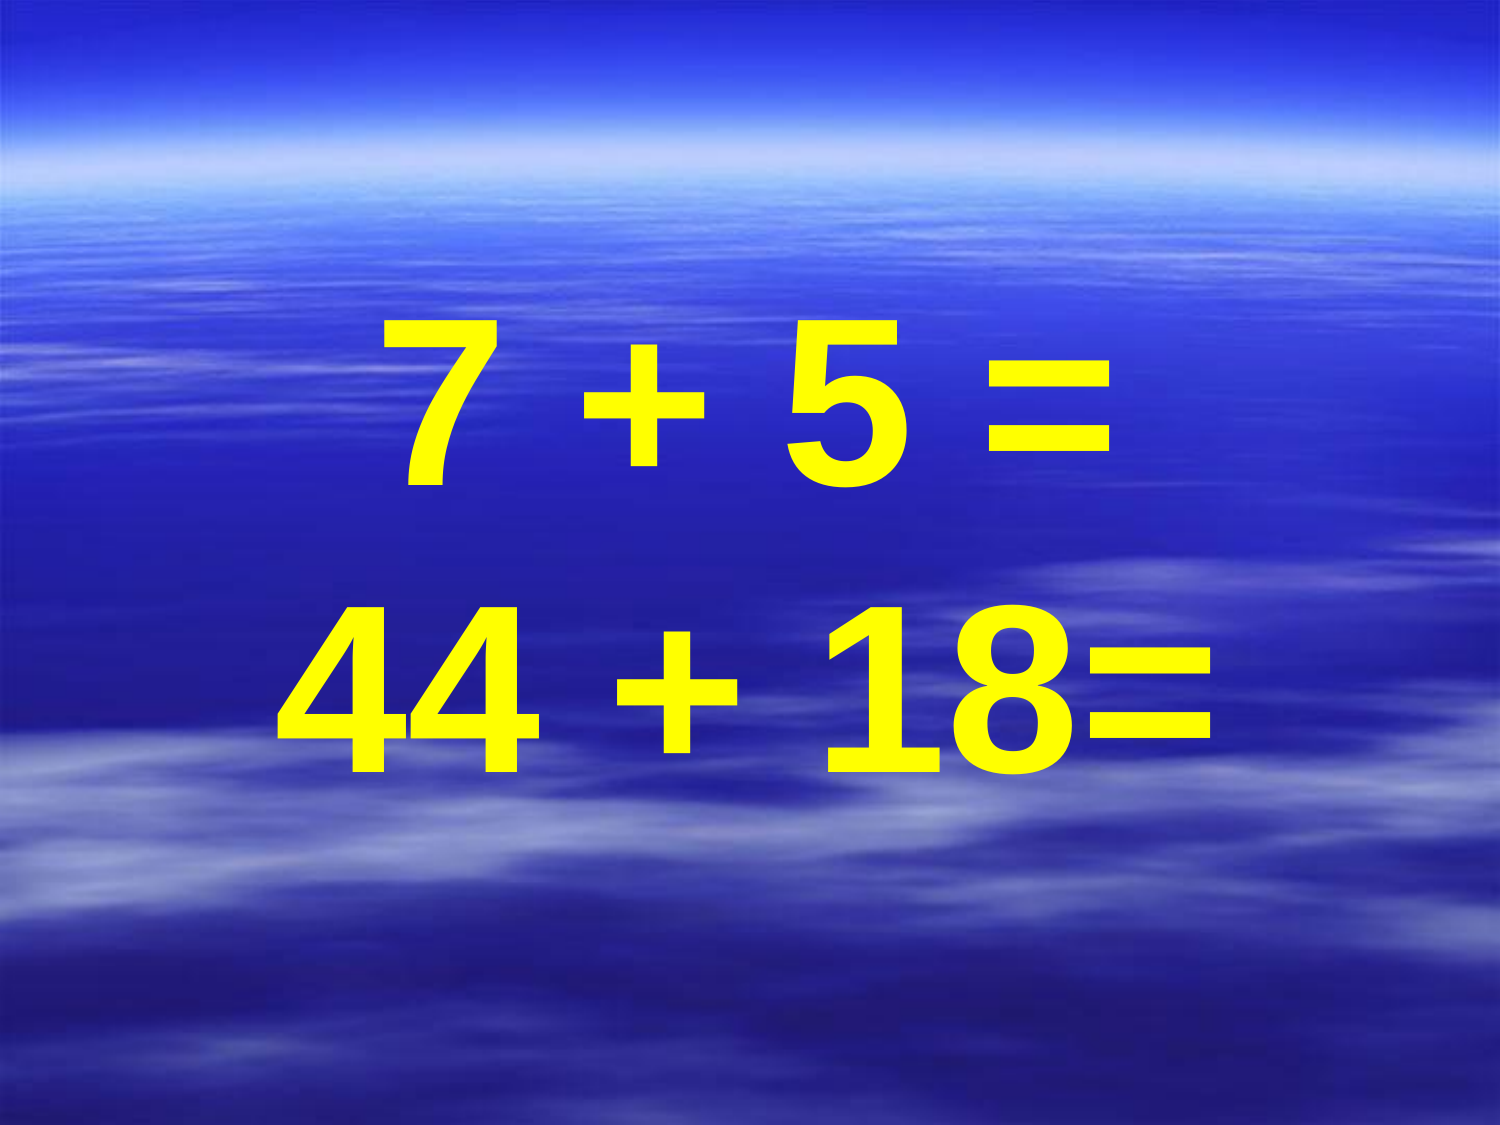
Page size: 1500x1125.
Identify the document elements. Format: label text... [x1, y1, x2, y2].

title 7 + 5 = 44 + 18= [49, 37, 1446, 1029]
picture [0, 0, 1500, 1125]
